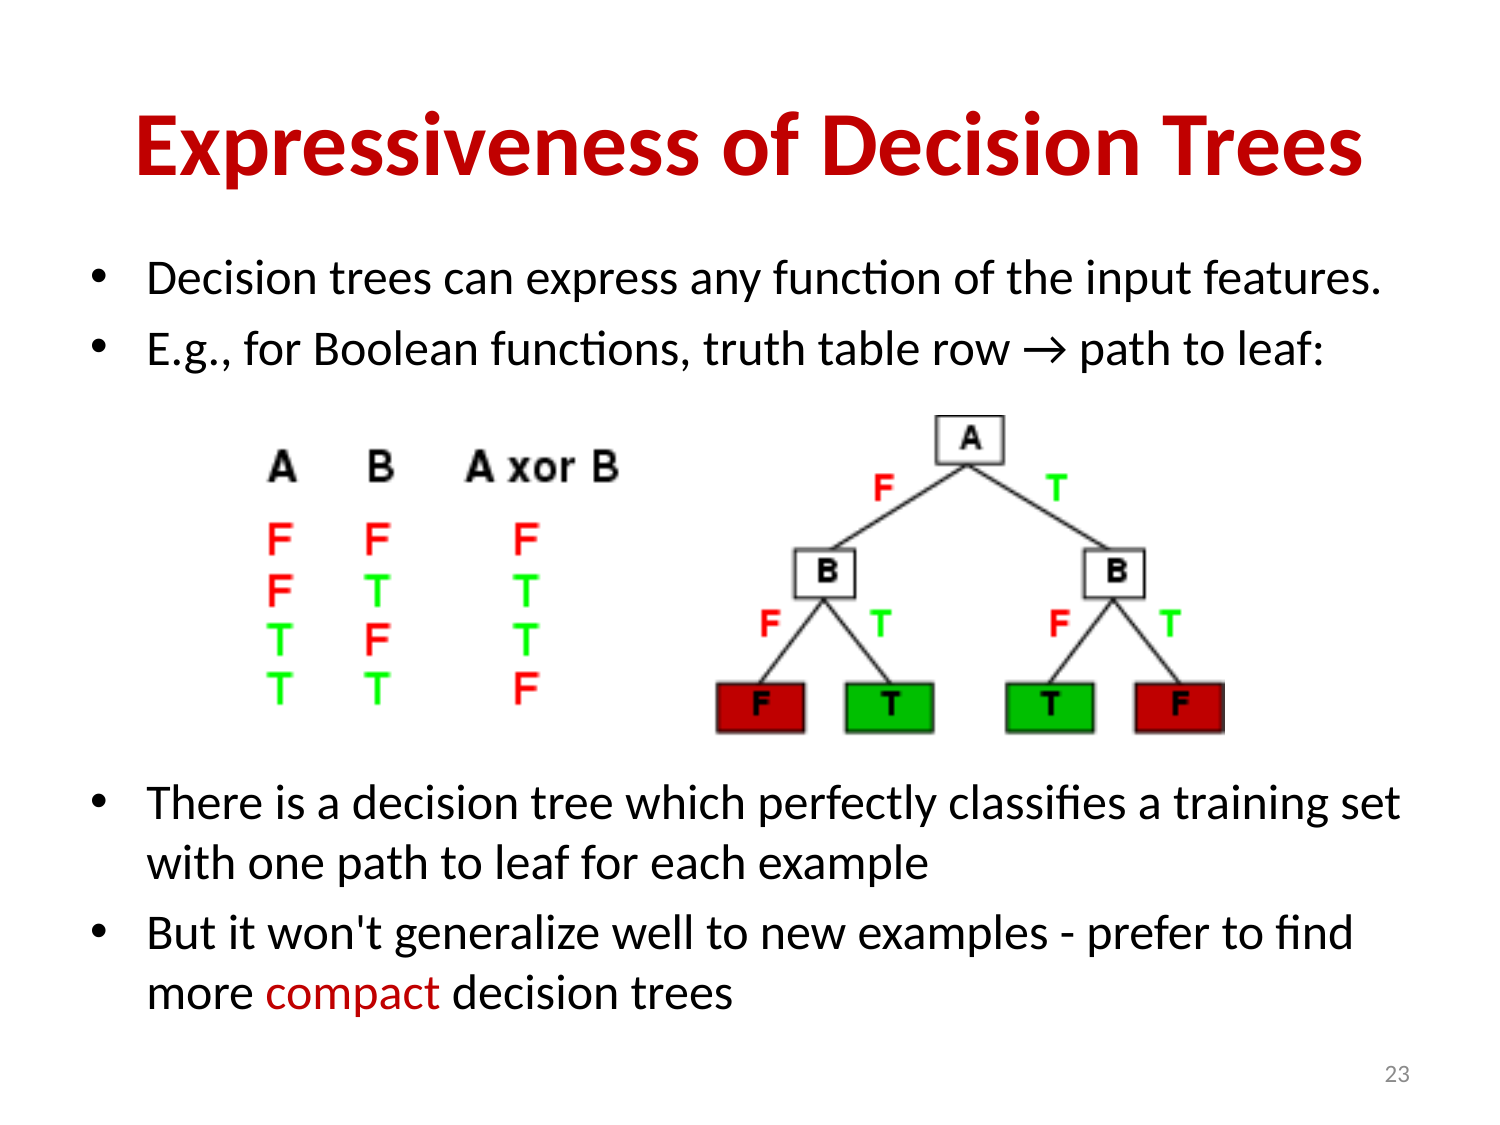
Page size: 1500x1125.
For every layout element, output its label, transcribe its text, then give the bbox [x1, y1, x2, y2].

title Expressiveness of Decision Trees [75, 45, 1425, 233]
picture [262, 415, 1226, 738]
slide_number 23 [1074, 1063, 1425, 1103]
text_box Decision trees can express any function of the input features. E.g., for Boolean functions, truth table row → path to leaf: There is a decision tree which perfectly classifies a training set with one path to leaf for each example But it won't generalize well to new examples - prefer to find more compact decision trees [74, 237, 1425, 1063]
